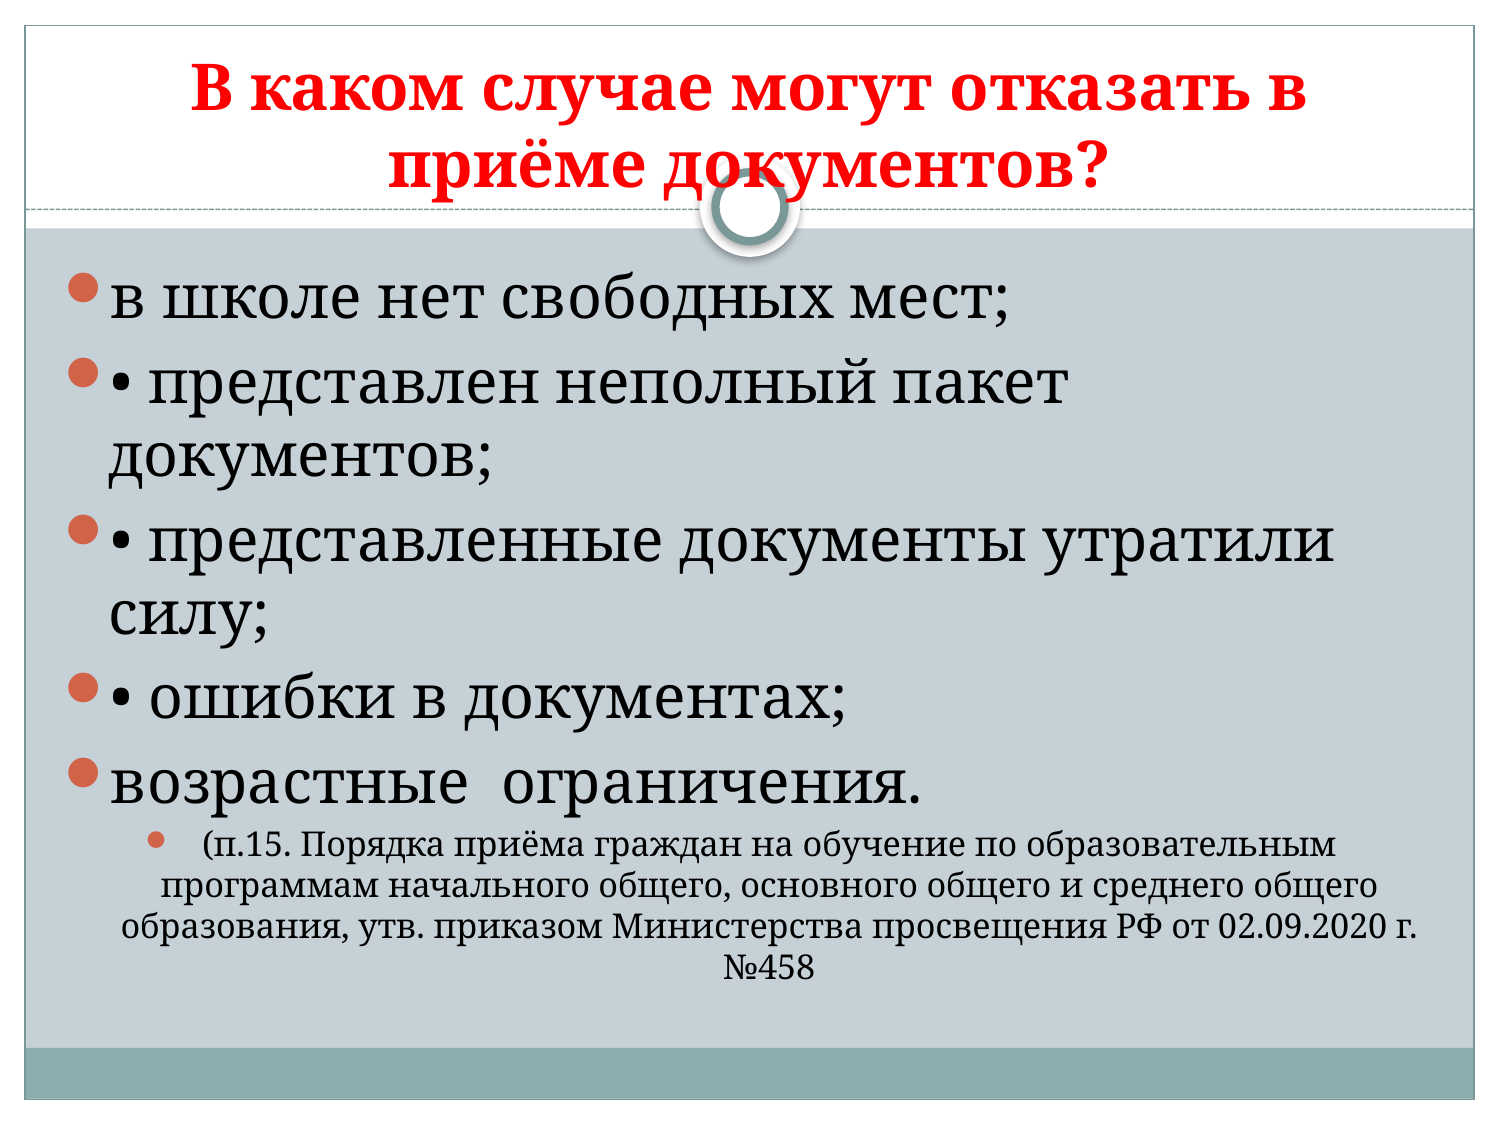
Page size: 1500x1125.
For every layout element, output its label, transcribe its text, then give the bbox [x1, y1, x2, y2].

title В каком случае могут отказать в приёме документов? [49, 37, 1450, 209]
list в школе нет свободных мест; • представлен неполный пакет документов; • представленные документы утратили силу; • ошибки в документах; возрастные ограничения. (п.15. Порядка приёма граждан на обучение по образовательным программам начального общего, основного общего и среднего общего образования, утв. приказом Министерства просвещения РФ от 02.09.2020 г. №458 [49, 250, 1445, 1001]
